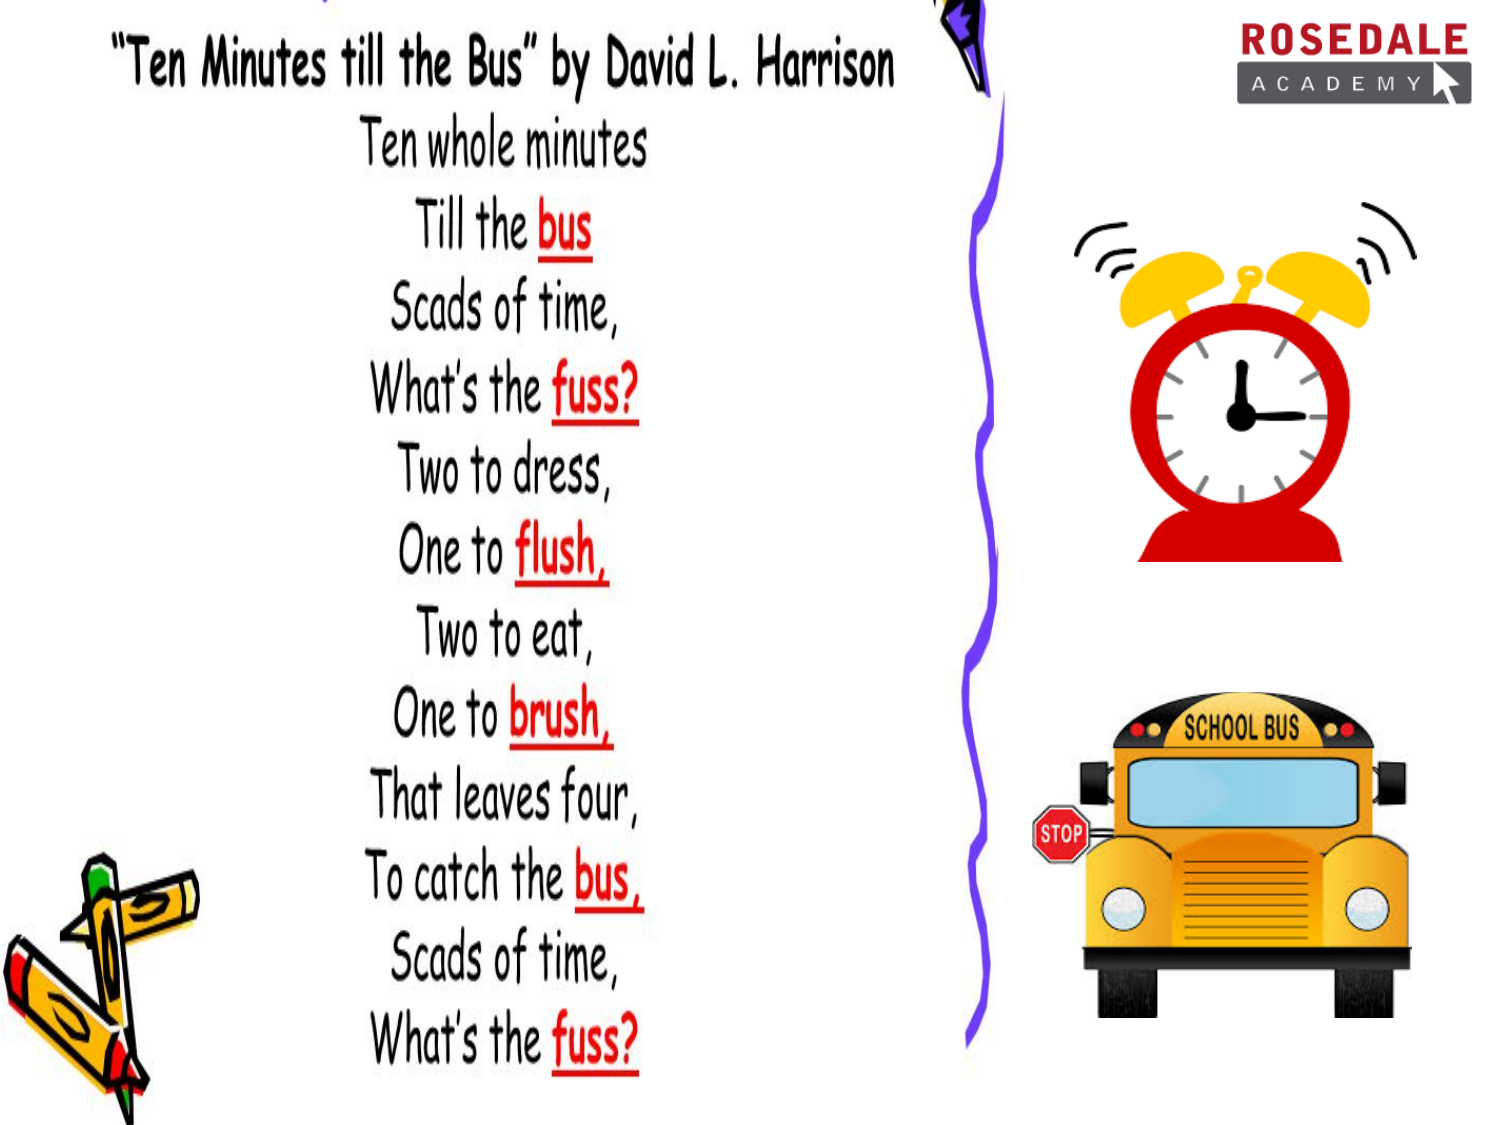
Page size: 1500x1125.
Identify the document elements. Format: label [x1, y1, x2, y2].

picture [1032, 692, 1412, 1018]
picture [1234, 18, 1476, 109]
list [2, 0, 1013, 1125]
picture [1074, 202, 1417, 562]
